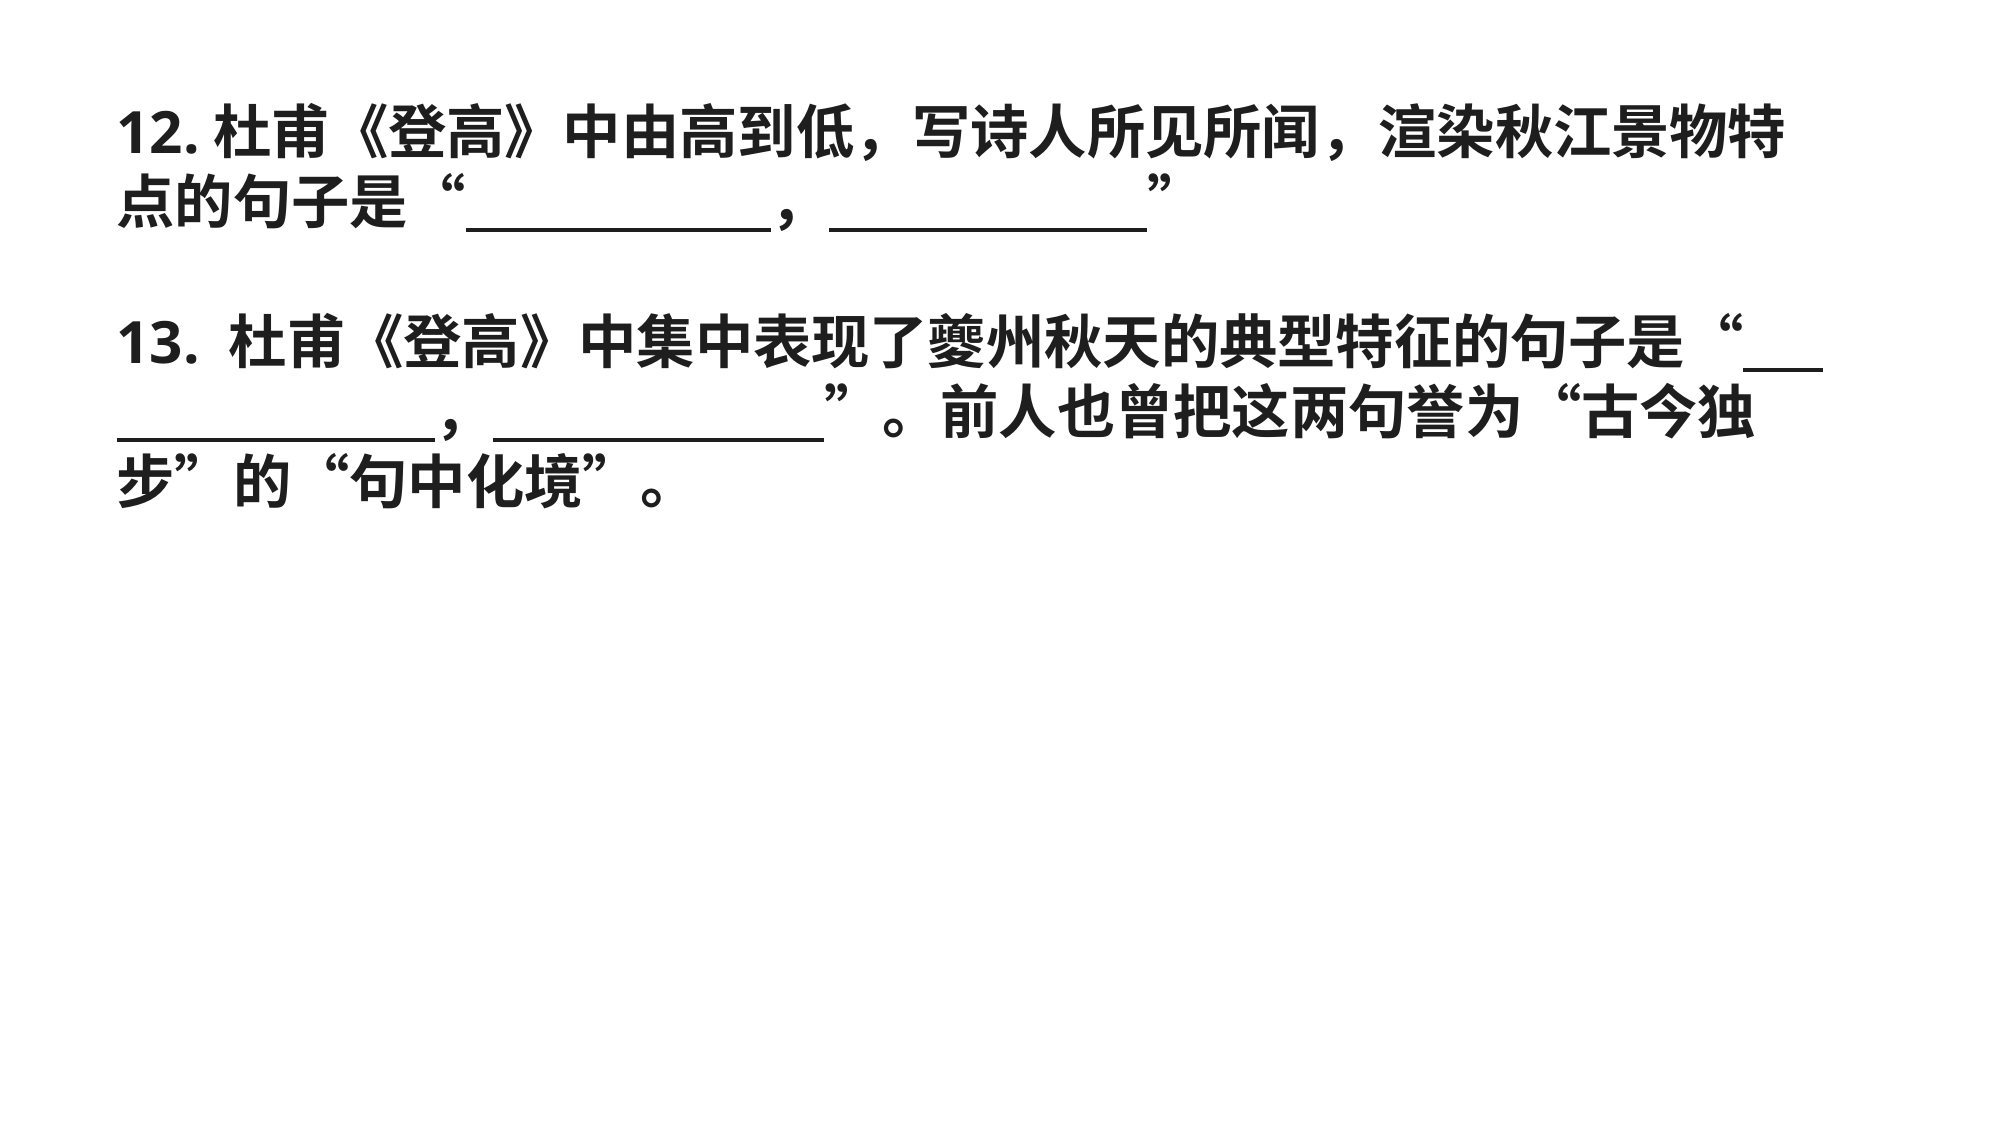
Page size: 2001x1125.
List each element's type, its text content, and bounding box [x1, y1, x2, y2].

text_box 12.杜甫《登高》中由高到低，写诗人所见所闻，渲染秋江景物特点的句子是“ ， ” 13. 杜甫《登高》中集中表现了夔州秋天的典型特征的句子是“ ， ”。前人也曾把这两句誉为“古今独步”的“句中化境”。 [101, 87, 1847, 523]
